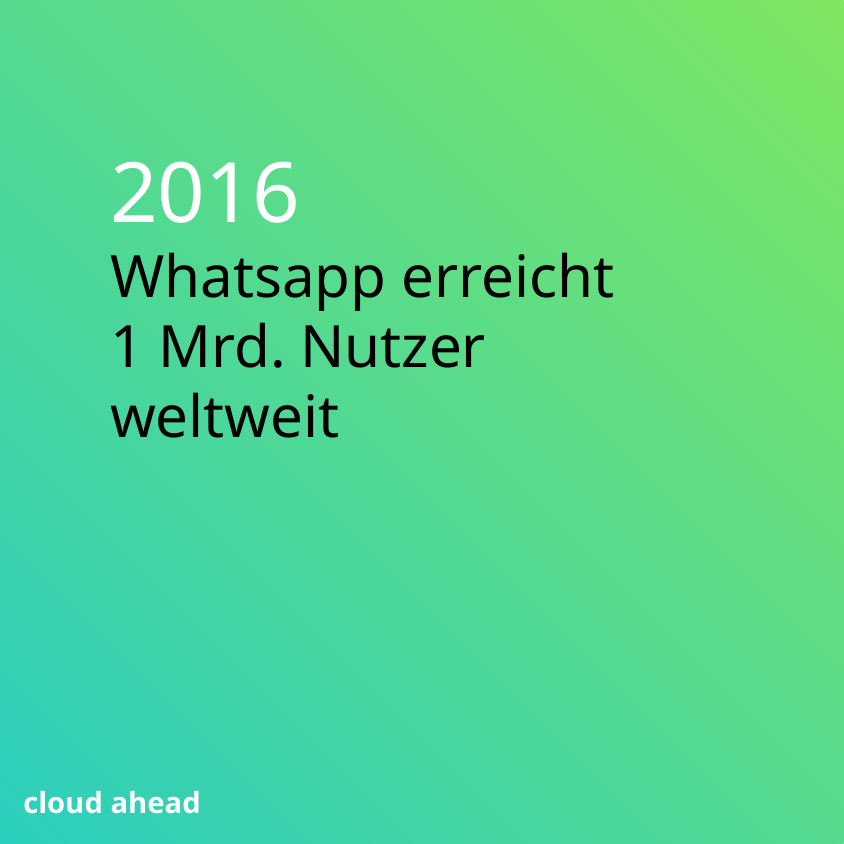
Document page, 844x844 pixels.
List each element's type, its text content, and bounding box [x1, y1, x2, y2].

text_box 2016 Whatsapp erreicht 1 Mrd. Nutzer weltweit [95, 131, 713, 527]
